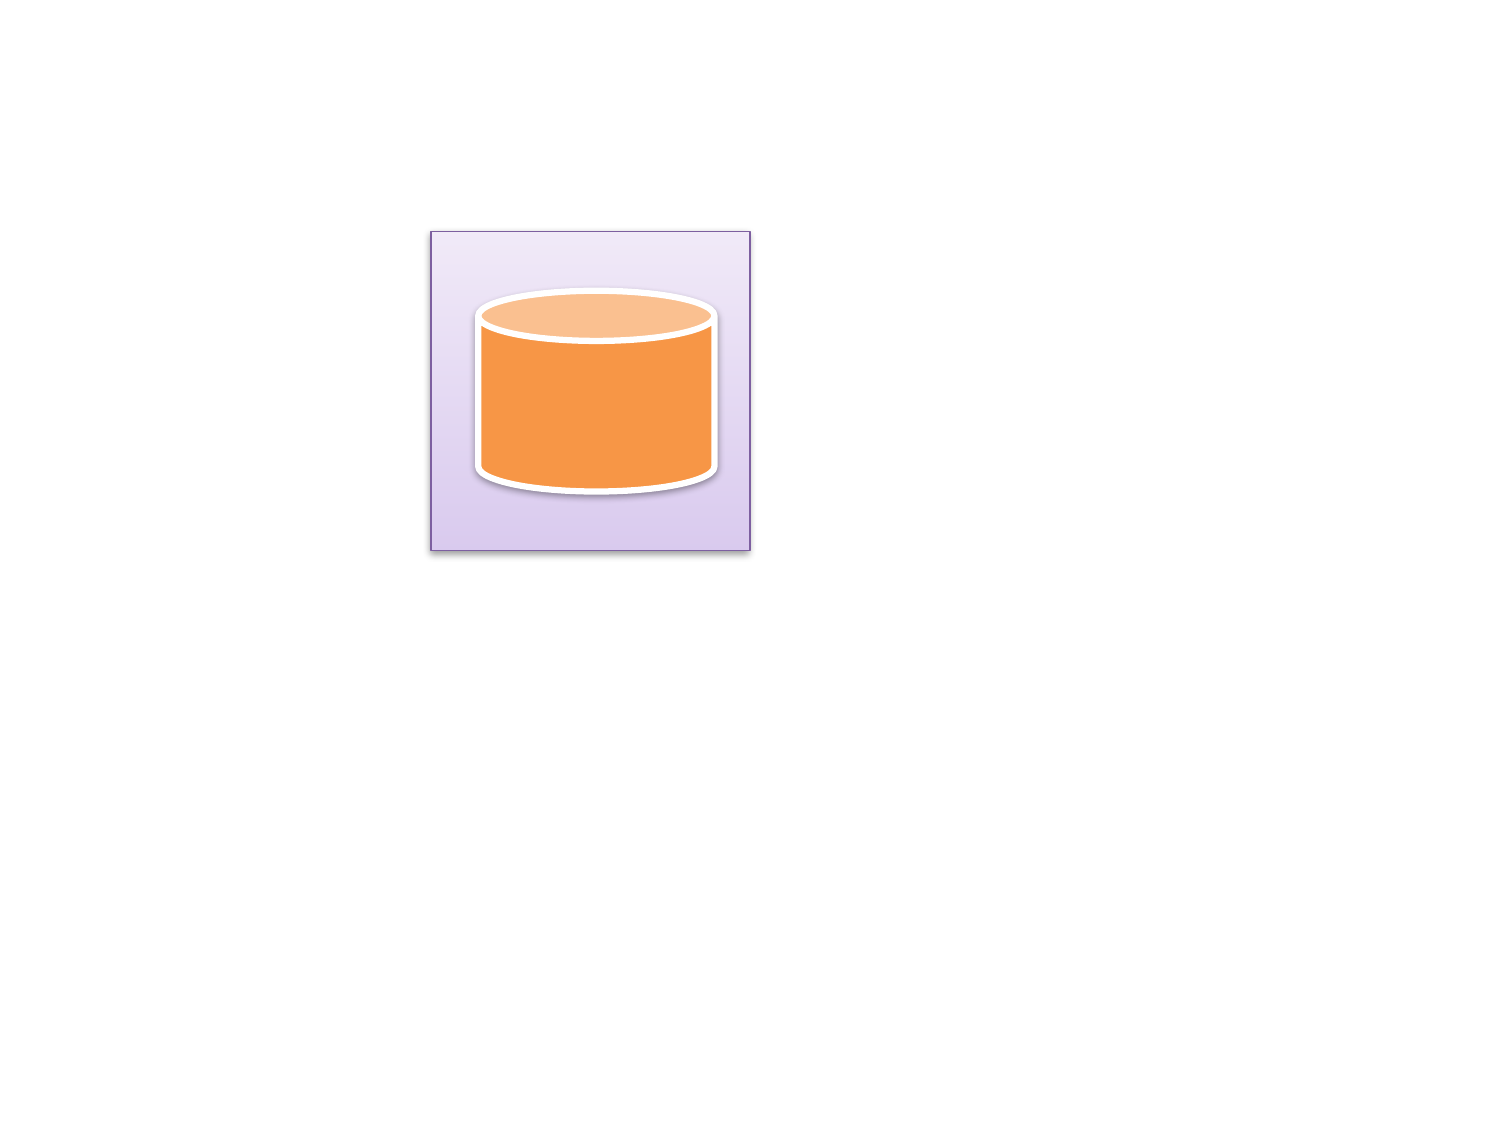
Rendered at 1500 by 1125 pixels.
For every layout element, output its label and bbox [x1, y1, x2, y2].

text_box [475, 287, 718, 495]
text_box [430, 231, 751, 551]
